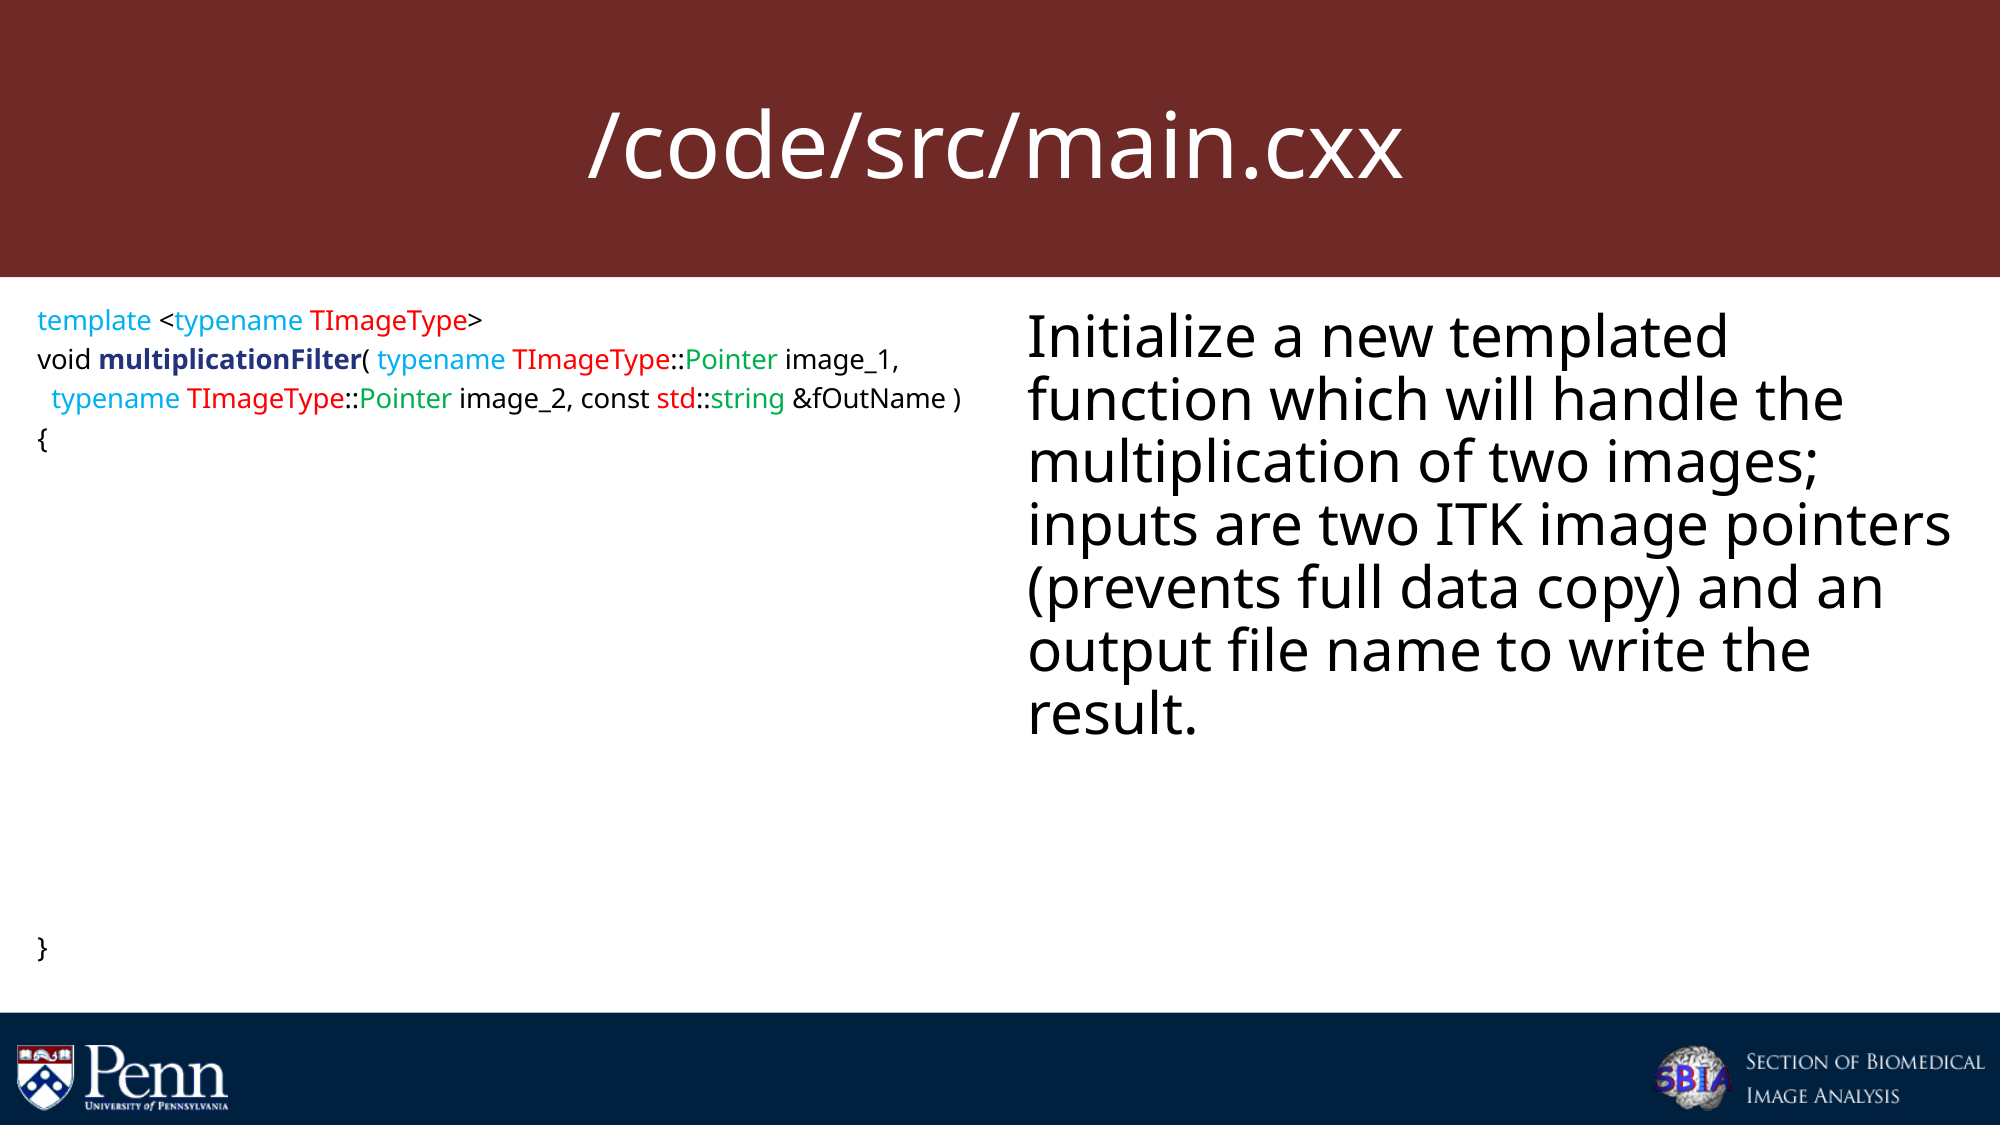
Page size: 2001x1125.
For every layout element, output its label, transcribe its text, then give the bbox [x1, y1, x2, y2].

picture [1652, 1044, 1985, 1112]
list template <typename TImageType> void multiplicationFilter( typename TImageType::Pointer image_1, typename TImageType::Pointer image_2, const std::string &fOutName ) { typedef itk::MultiplyImageFilter< TImageType, TImageType > FilterType; typename FilterType::Pointer filter = FilterType::New(); filter->SetInput1( image_1 ); filter->SetInput2( image_2 ); filter->Update(); typedef itk::ImageFileWriter< TImageType> WriterType; typename WriterType::Pointer writer = WriterType::New(); writer->SetInput( filter->GetOutput() ); writer->SetFileName( fOutName ); writer->Write(); } [22, 299, 988, 1014]
title /code/src/main.cxx [22, 23, 1972, 275]
picture [17, 1045, 228, 1111]
list Initialize a new templated function which will handle the multiplication of two images; inputs are two ITK image pointers (prevents full data copy) and an output file name to write the result. [1012, 299, 1971, 1014]
